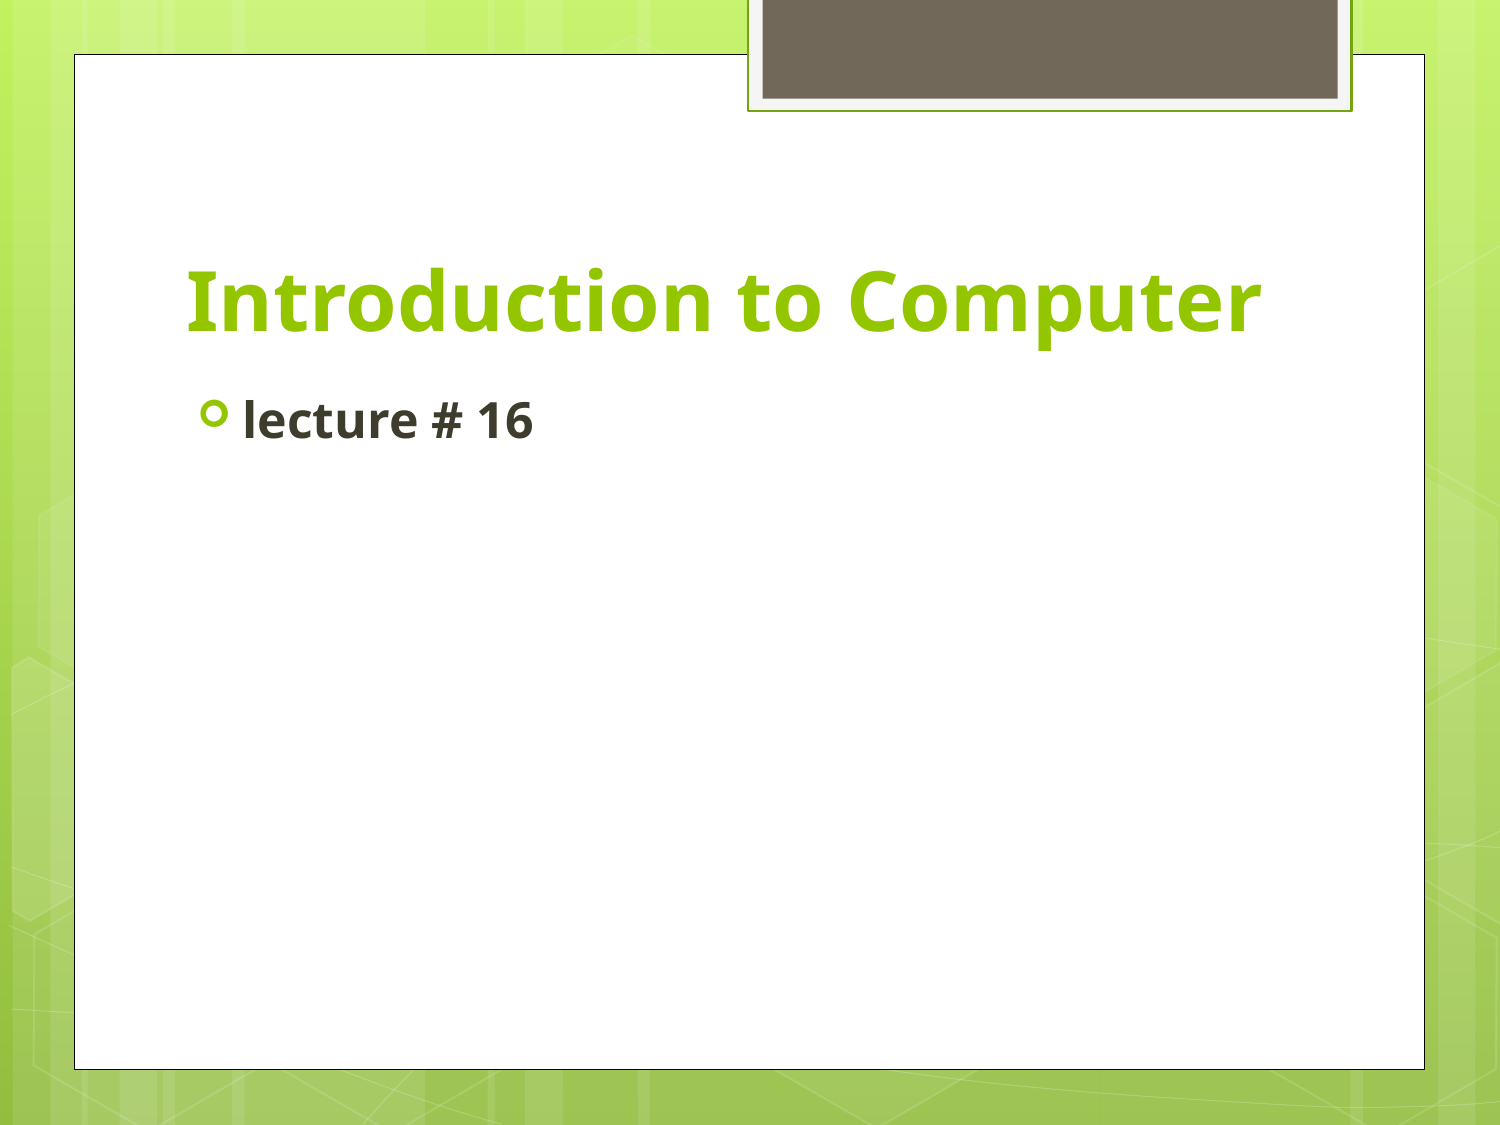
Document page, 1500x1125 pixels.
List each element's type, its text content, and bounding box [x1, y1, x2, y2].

title Introduction to Computer [171, 168, 1324, 357]
list lecture # 16 [171, 381, 1283, 957]
